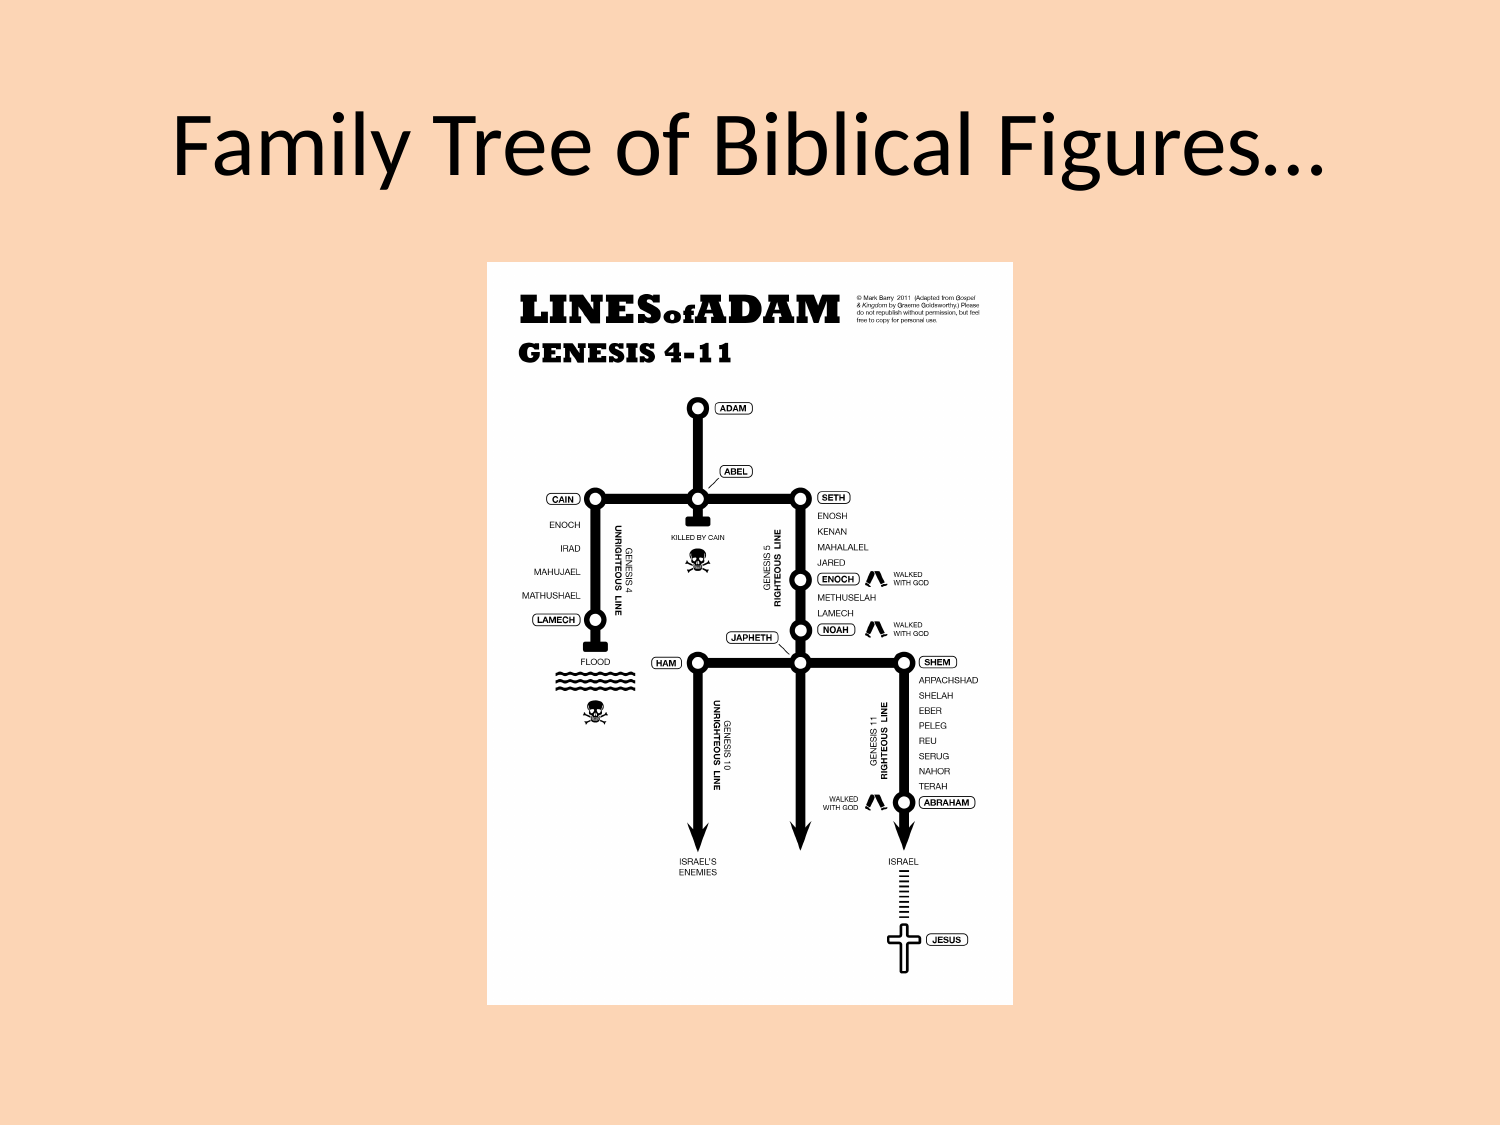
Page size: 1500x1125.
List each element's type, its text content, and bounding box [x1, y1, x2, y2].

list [74, 262, 1426, 1006]
title Family Tree of Biblical Figures… [75, 45, 1425, 233]
